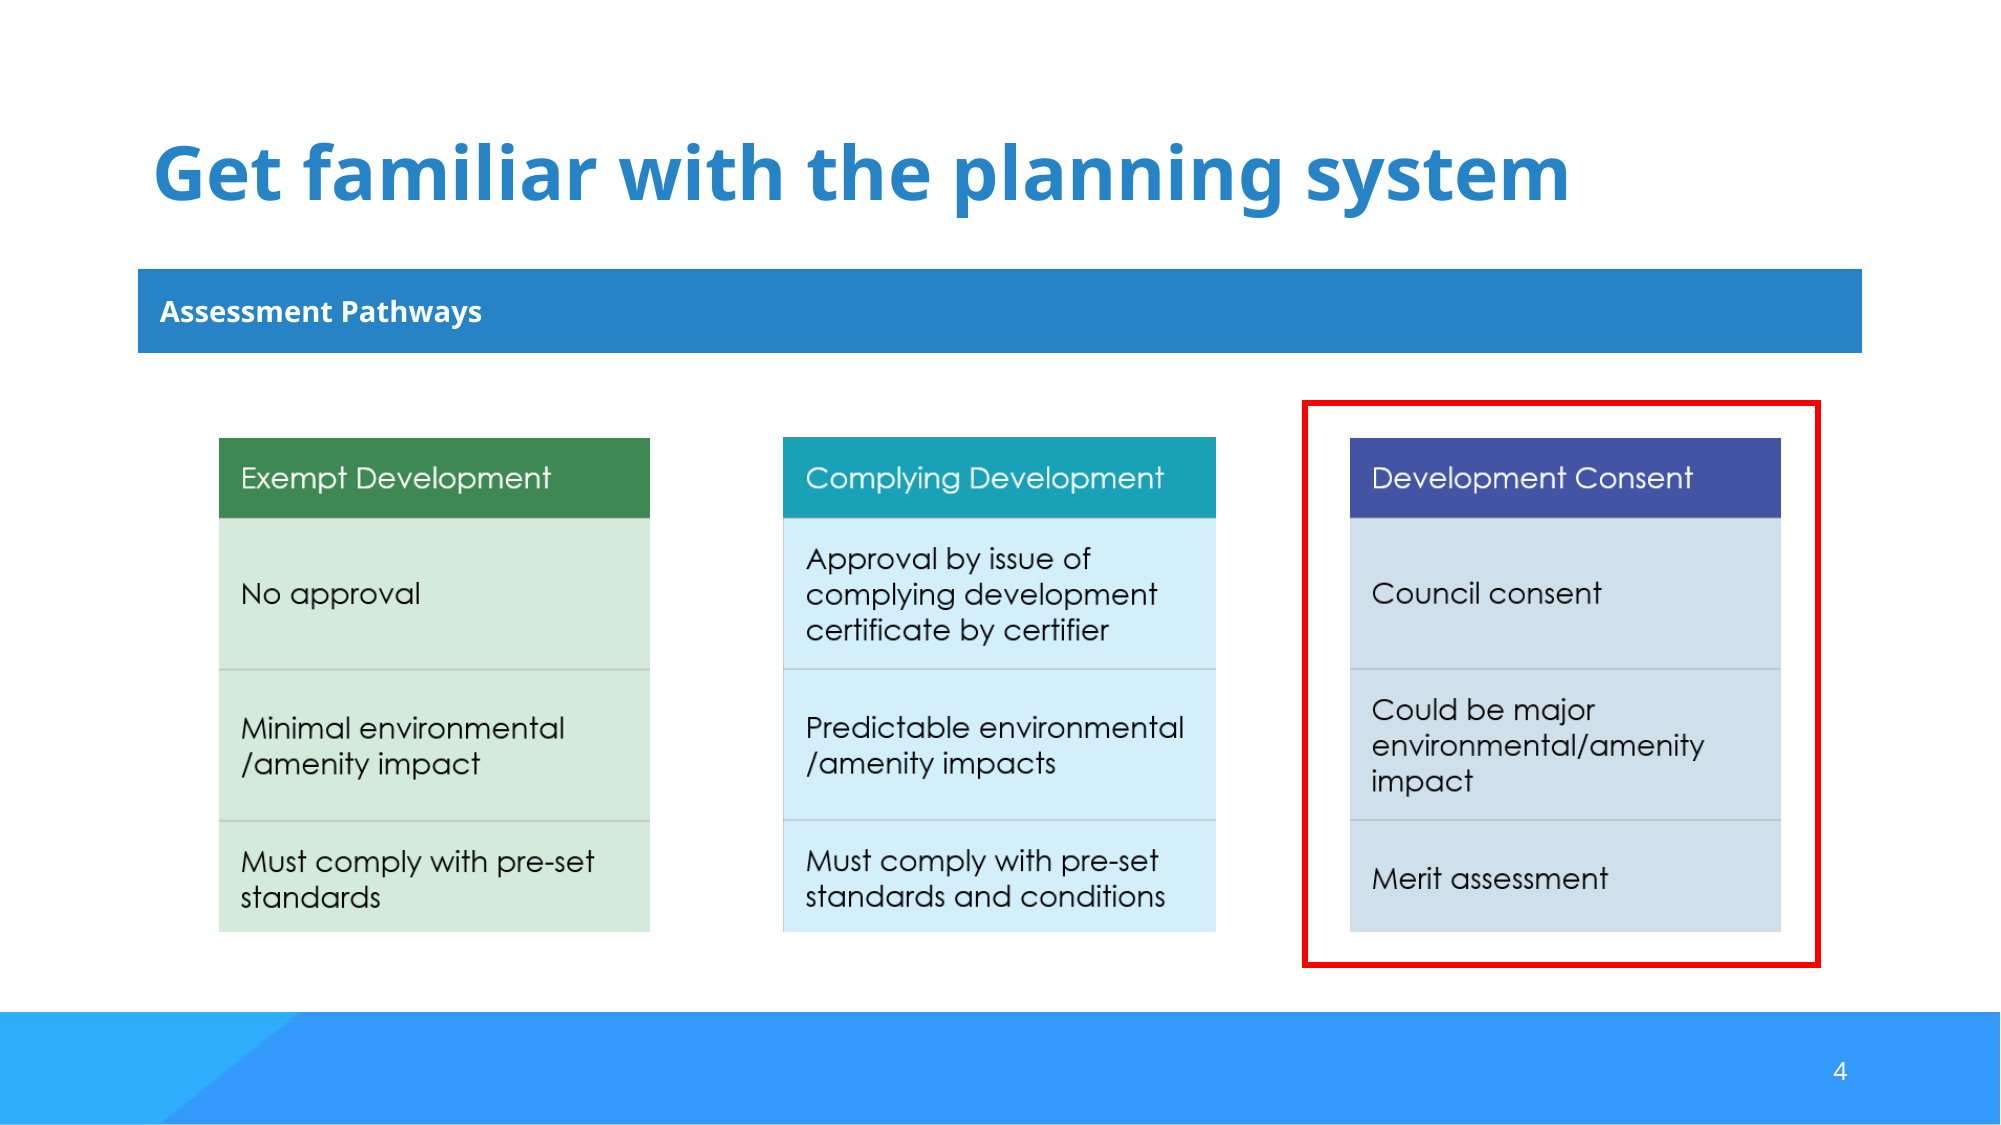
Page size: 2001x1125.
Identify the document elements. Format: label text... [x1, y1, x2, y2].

table_header Assessment Pathways [138, 269, 1862, 353]
picture [219, 438, 650, 932]
picture [0, 1012, 2000, 1125]
text_box [1304, 402, 1819, 966]
slide_number 4 [1412, 1042, 1863, 1103]
picture [783, 437, 1216, 932]
title Get familiar with the planning system [137, 28, 1863, 247]
picture [1349, 438, 1781, 932]
